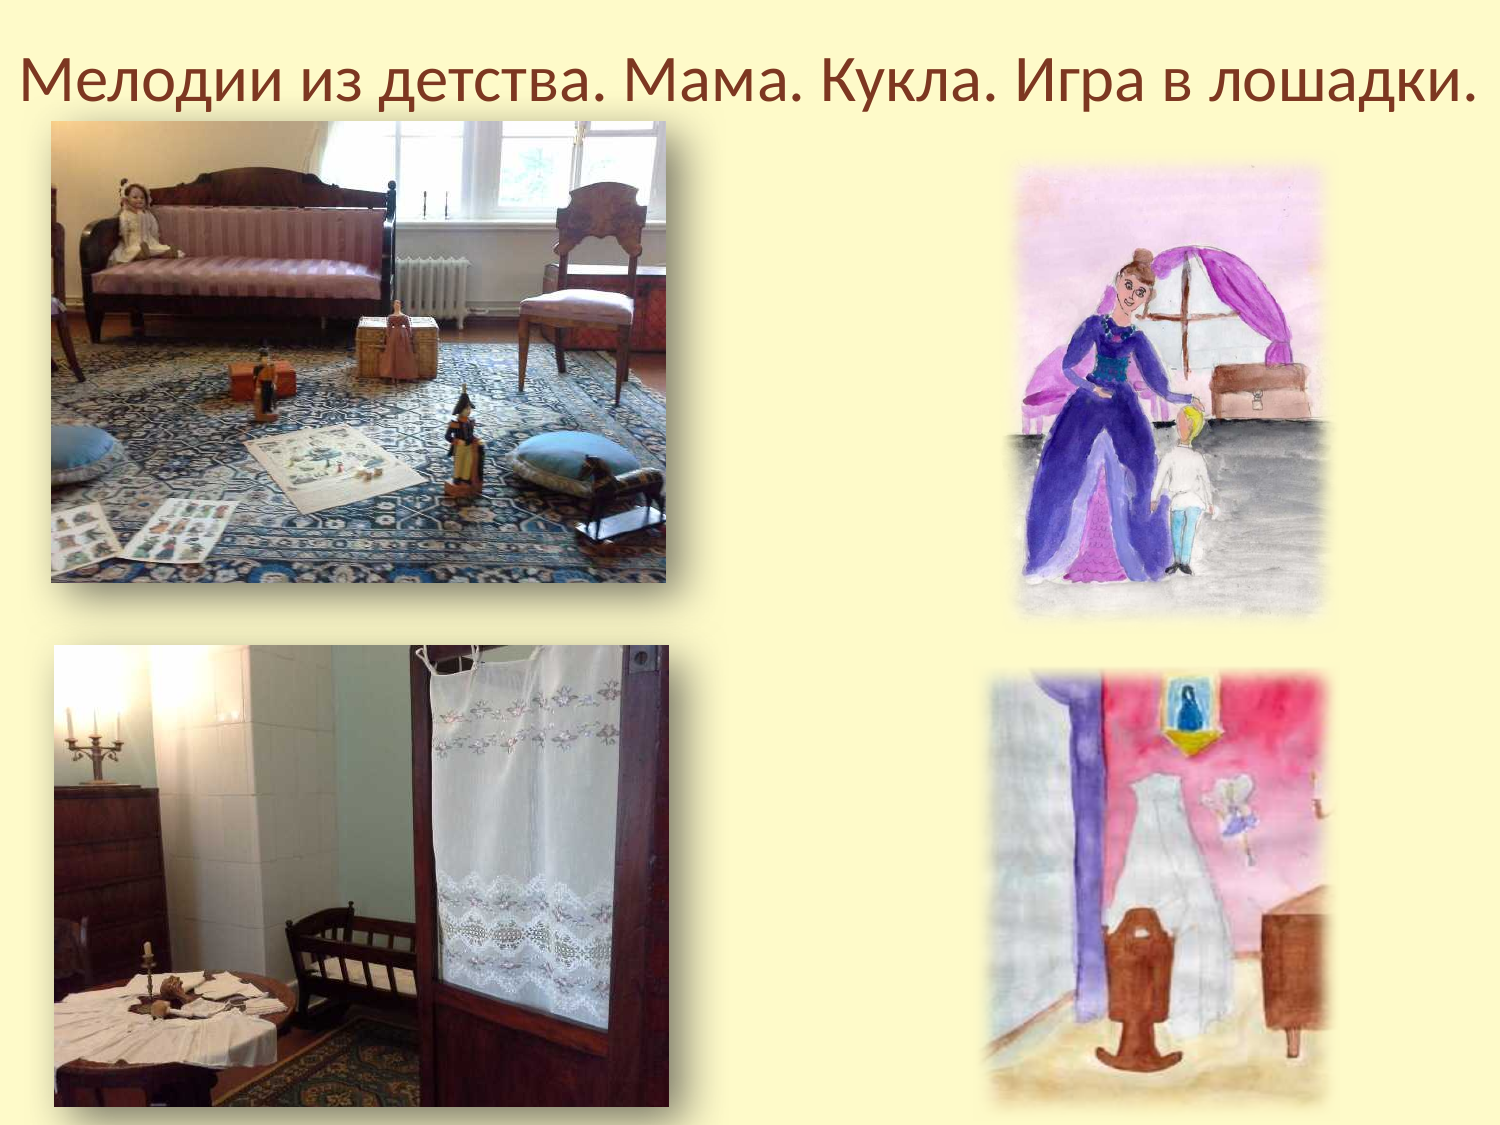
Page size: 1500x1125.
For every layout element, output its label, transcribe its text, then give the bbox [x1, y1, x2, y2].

picture [54, 645, 669, 1107]
title Мелодии из детства. Мама. Кукла. Игра в лошадки. [0, 0, 1500, 149]
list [51, 121, 666, 583]
picture [973, 660, 1341, 1122]
picture [997, 148, 1341, 635]
